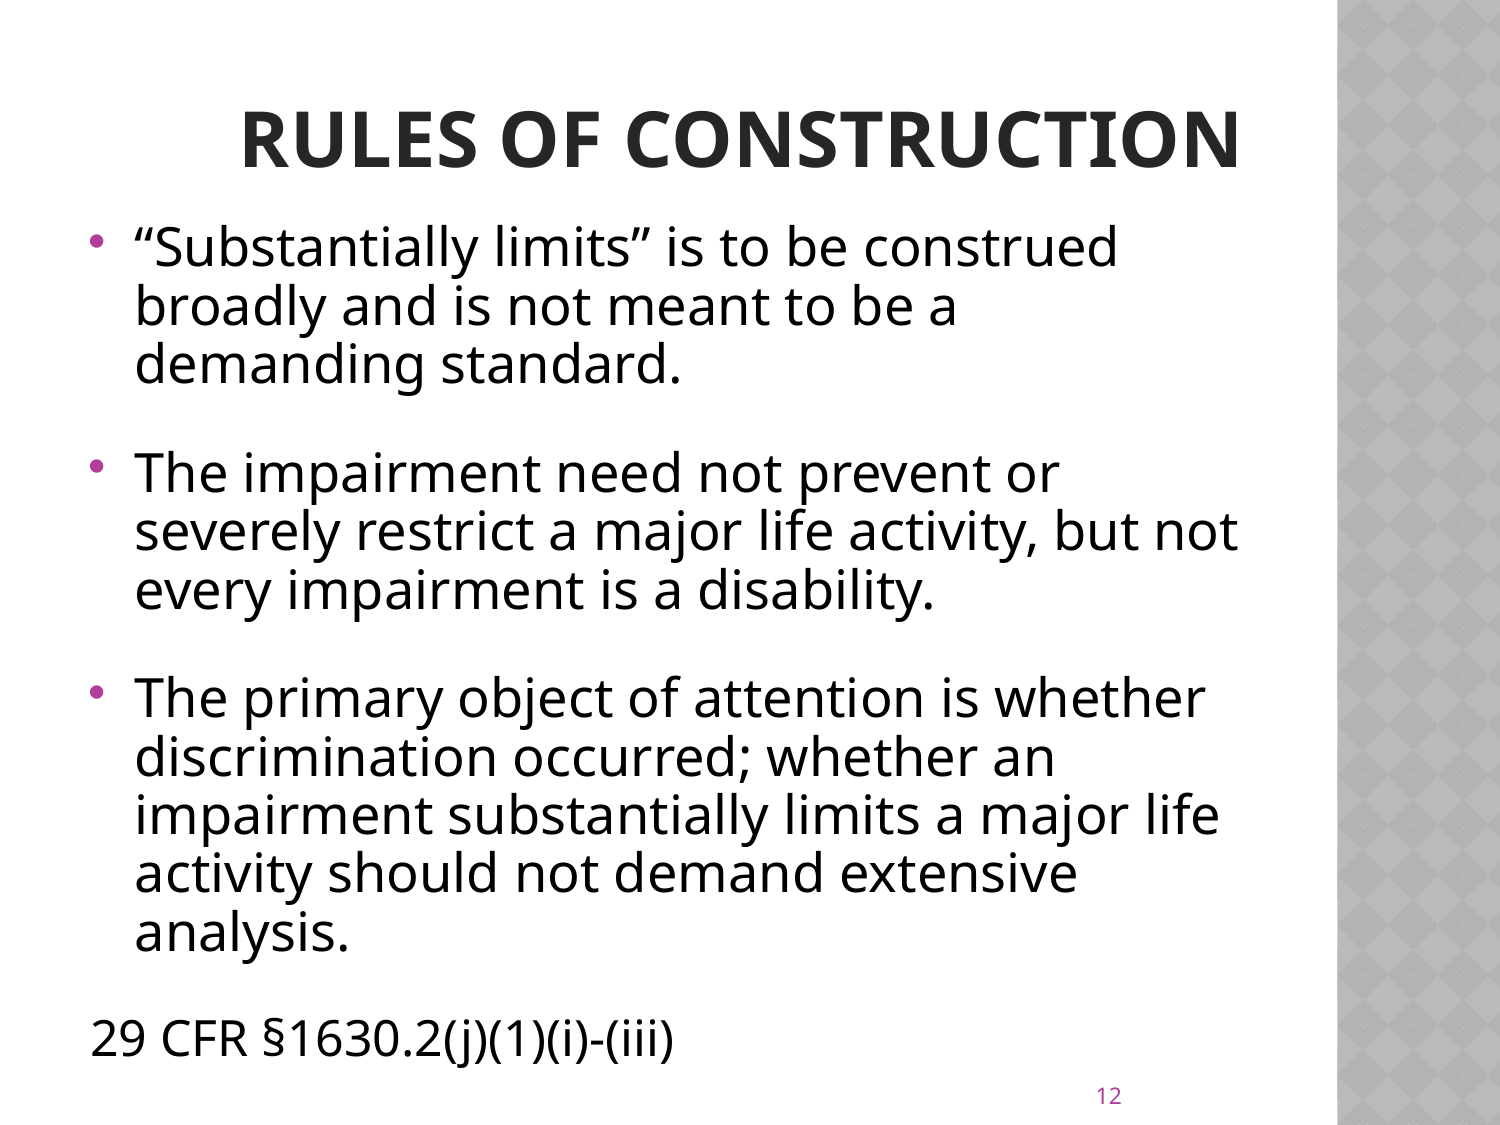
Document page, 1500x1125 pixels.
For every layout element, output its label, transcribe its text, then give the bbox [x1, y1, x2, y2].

title Rules of construction [74, 0, 1263, 184]
slide_number 12 [1025, 1075, 1123, 1113]
list “Substantially limits” is to be construed broadly and is not meant to be a demanding standard. The impairment need not prevent or severely restrict a major life activity, but not every impairment is a disability. The primary object of attention is whether discrimination occurred; whether an impairment substantially limits a major life activity should not demand extensive analysis. 29 CFR §1630.2(j)(1)(i)-(iii) [74, 212, 1263, 1008]
